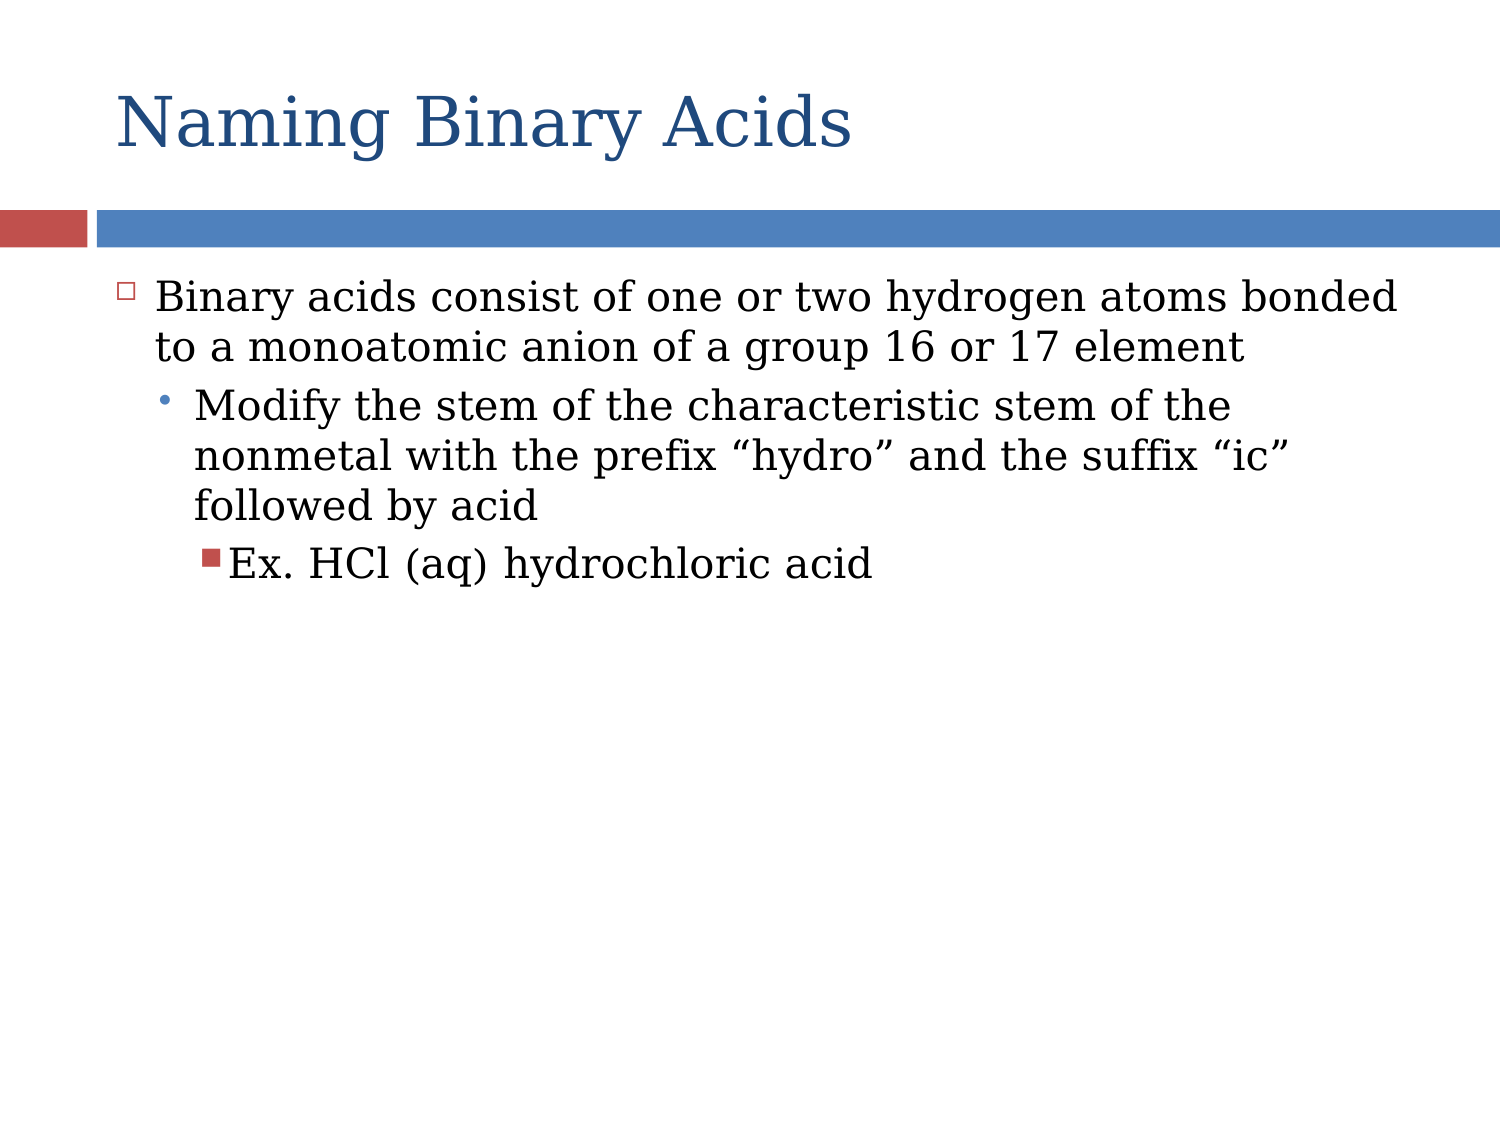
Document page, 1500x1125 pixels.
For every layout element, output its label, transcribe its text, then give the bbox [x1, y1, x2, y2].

list Binary acids consist of one or two hydrogen atoms bonded to a monoatomic anion of a group 16 or 17 element Modify the stem of the characteristic stem of the nonmetal with the prefix “hydro” and the suffix “ic” followed by acid Ex. HCl (aq) hydrochloric acid [100, 262, 1438, 1000]
title Naming Binary Acids [100, 37, 1438, 200]
